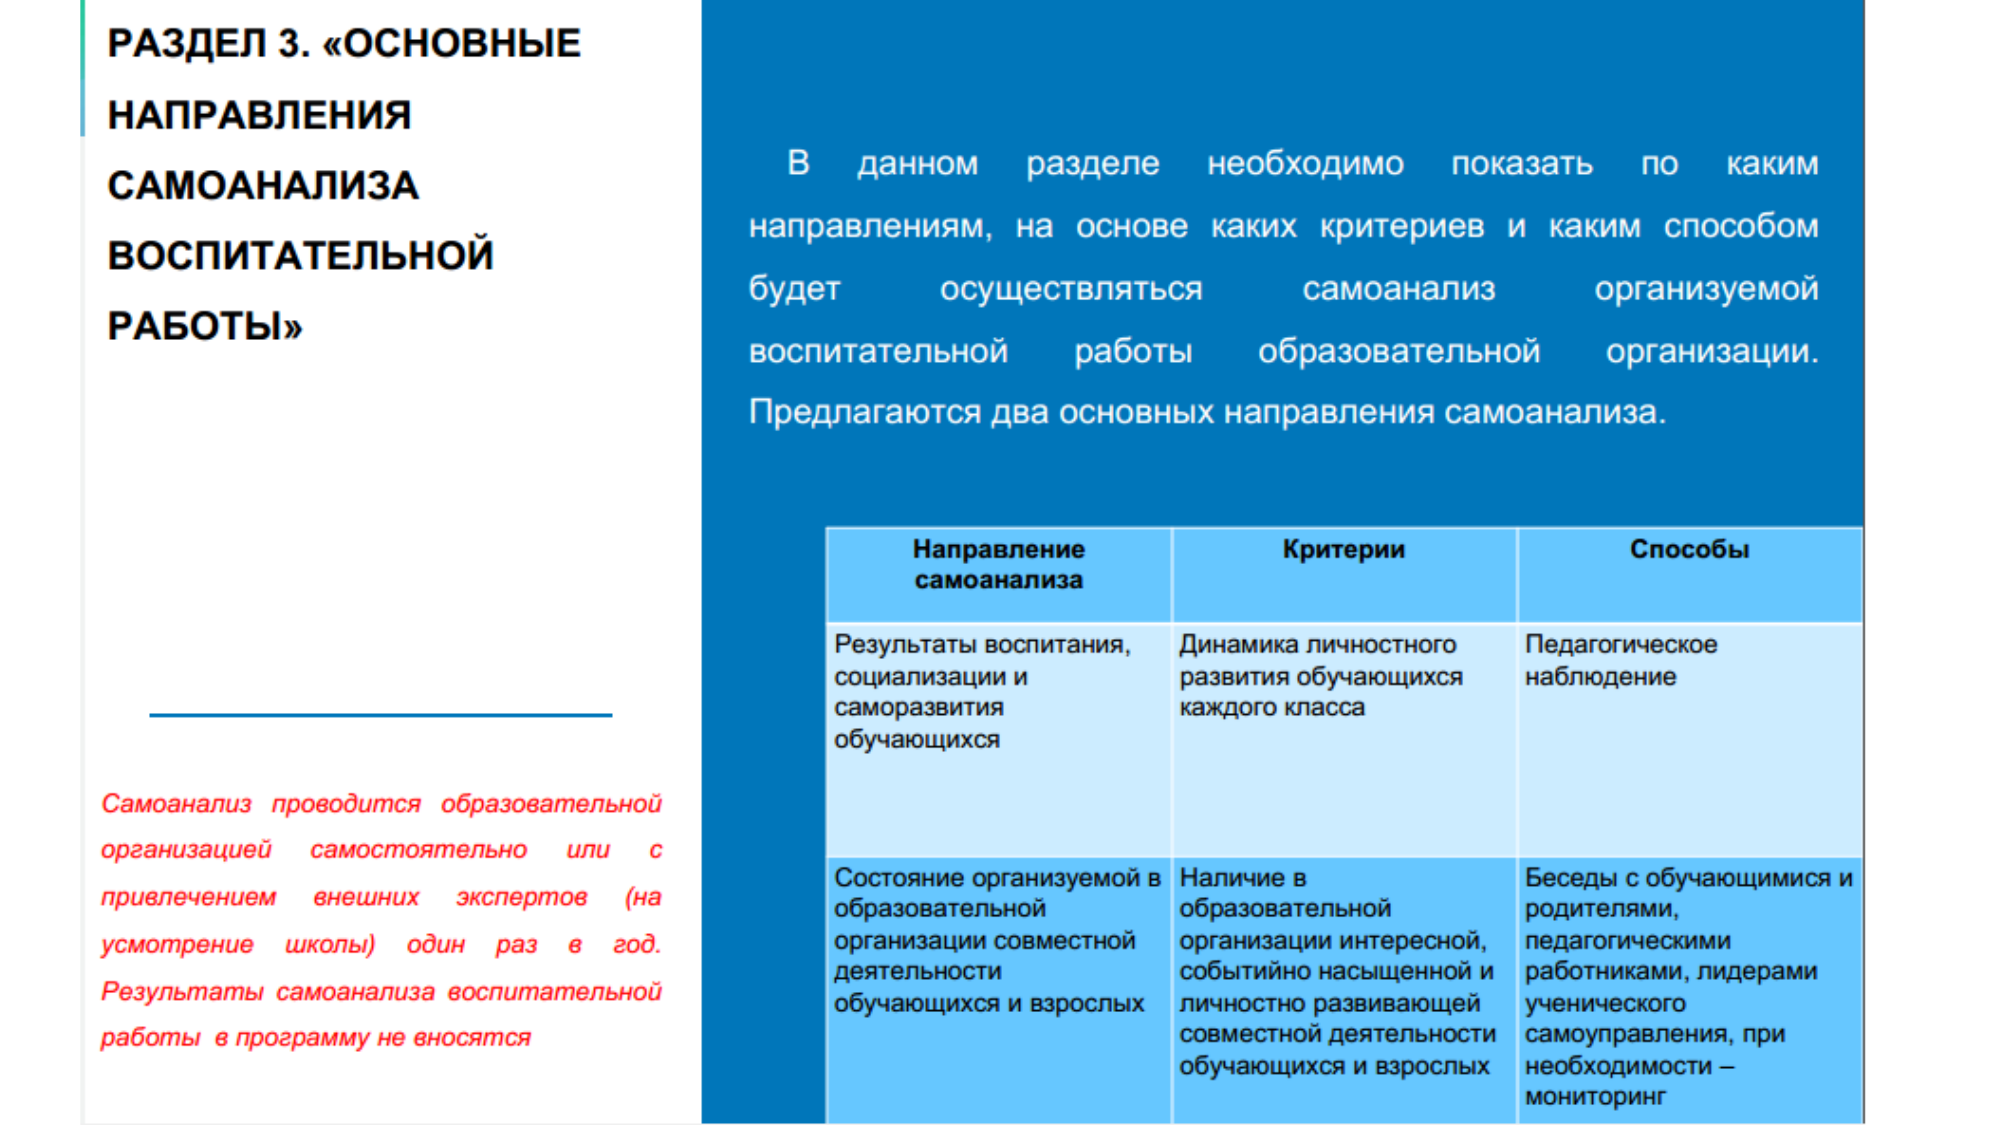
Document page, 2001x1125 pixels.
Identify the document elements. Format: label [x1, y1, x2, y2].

picture [80, 0, 1866, 1125]
